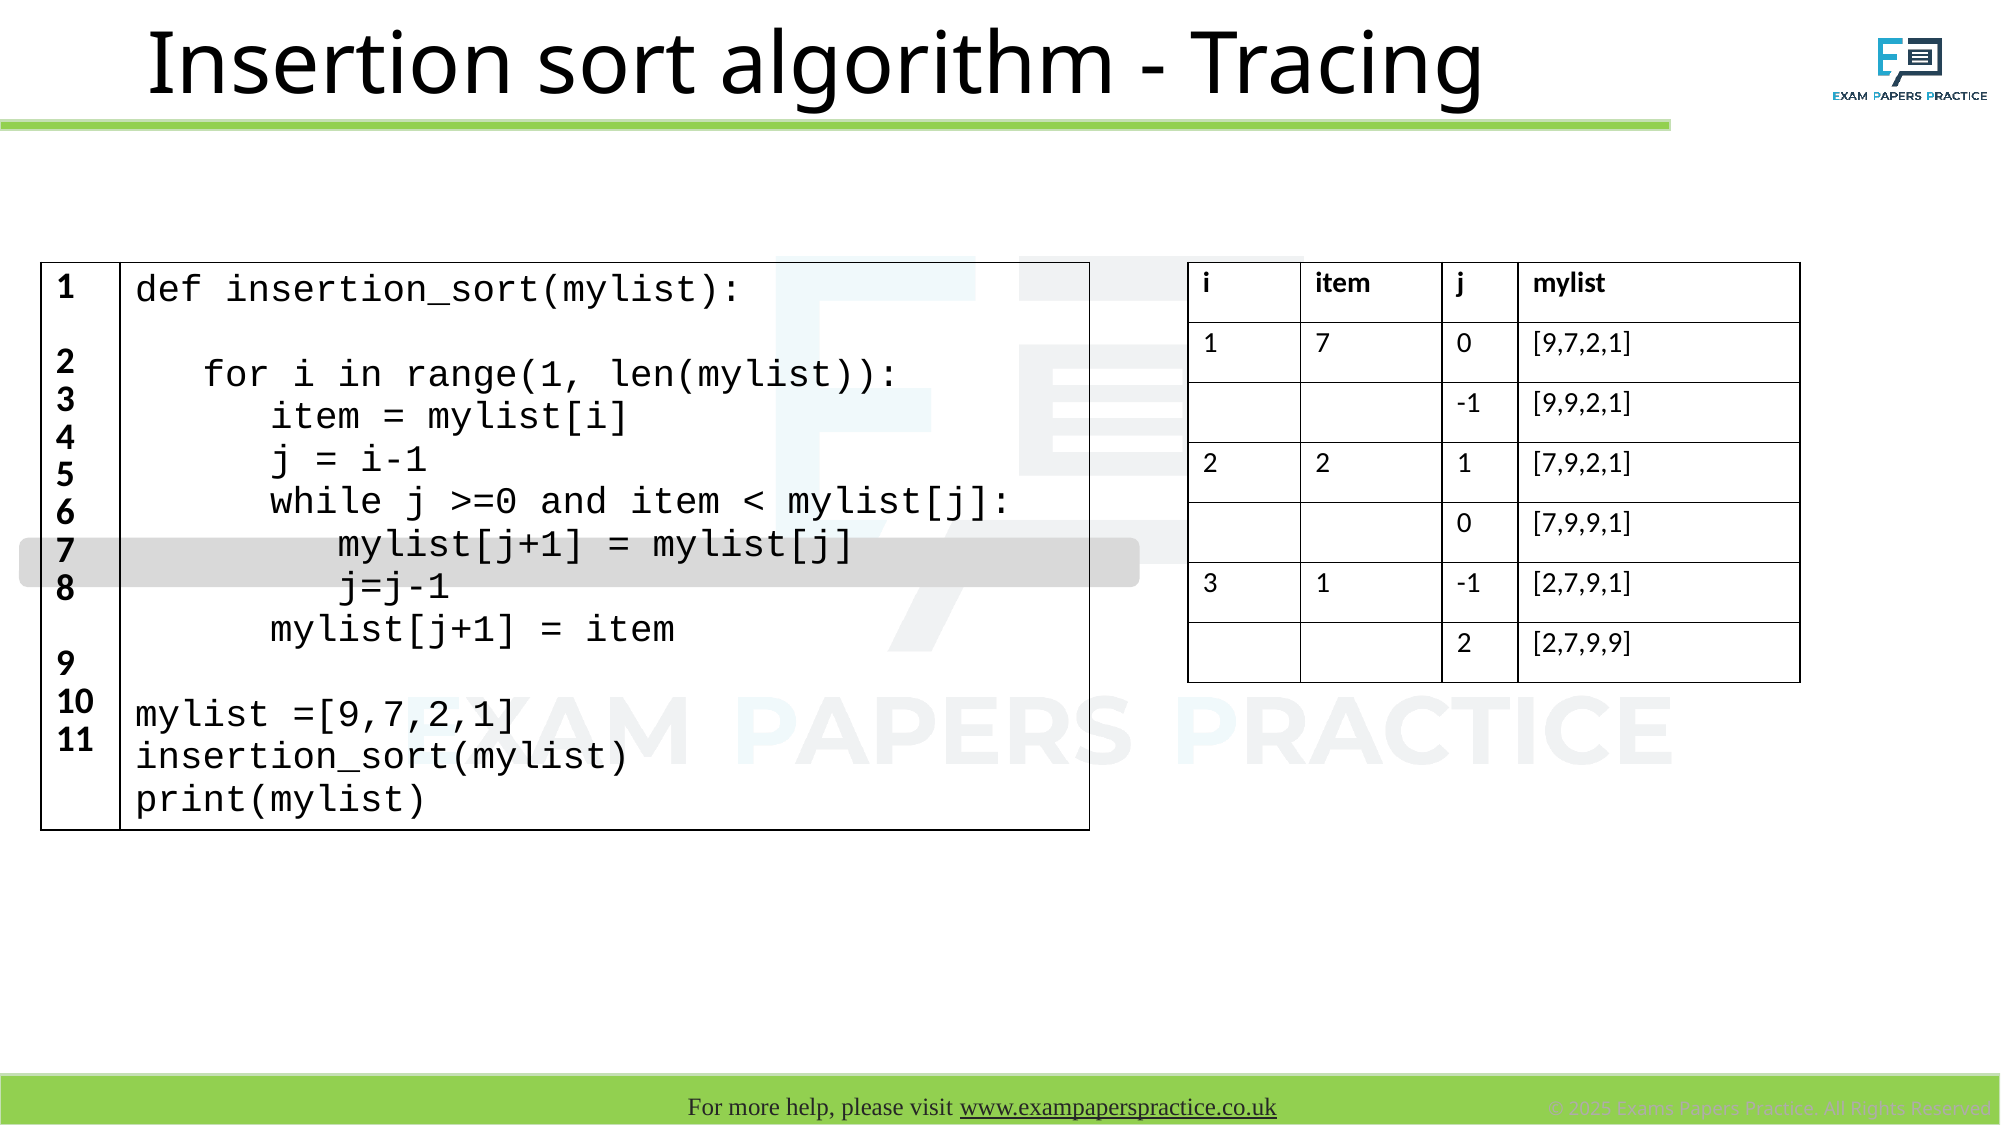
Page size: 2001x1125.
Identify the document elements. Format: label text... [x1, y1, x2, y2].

table_cell 7 [1301, 323, 1441, 382]
table_cell 2 [1301, 443, 1441, 502]
text_box [1090, 537, 1140, 588]
table_cell [7,9,9,1] [1519, 503, 1799, 562]
table_cell [1301, 623, 1441, 682]
table_cell [2,7,9,1] [1519, 563, 1799, 622]
table_header 1 2 3 4 5 6 7 8 9 10 11 [42, 263, 119, 829]
table_cell [1301, 503, 1441, 562]
table_header i [1189, 263, 1300, 322]
table_cell [9,7,2,1] [1519, 323, 1799, 382]
table_cell [1189, 503, 1300, 562]
table_cell [9,9,2,1] [1519, 383, 1799, 442]
table_cell 0 [1443, 323, 1517, 382]
table_cell 3 [1189, 563, 1300, 622]
table_header j [1443, 263, 1517, 322]
table_cell -1 [1443, 383, 1517, 442]
table_header def insertion_sort(mylist): for i in range(1, len(mylist)): item = mylist[i] j = i-1 while j >=0 and item < mylist[j]: mylist[j+1] = mylist[j] j=j-1 mylist[j+1] = item mylist =[9,7,2,1] insertion_sort(mylist) print(mylist) [121, 263, 1089, 829]
table_cell [1301, 383, 1441, 442]
table_cell [1189, 383, 1300, 442]
text_box [18, 537, 40, 588]
table_cell 0 [1443, 503, 1517, 562]
title Insertion sort algorithm - Tracing [132, 11, 1858, 121]
table_cell 2 [1443, 623, 1517, 682]
table_cell [2,7,9,9] [1519, 623, 1799, 682]
table_cell 1 [1189, 323, 1300, 382]
table_header item [1301, 263, 1441, 322]
table_header mylist [1519, 263, 1799, 322]
table_cell [7,9,2,1] [1519, 443, 1799, 502]
table_cell 1 [1443, 443, 1517, 502]
table_cell 2 [1189, 443, 1300, 502]
table_cell [1189, 623, 1300, 682]
table_cell 1 [1301, 563, 1441, 622]
table_cell -1 [1443, 563, 1517, 622]
